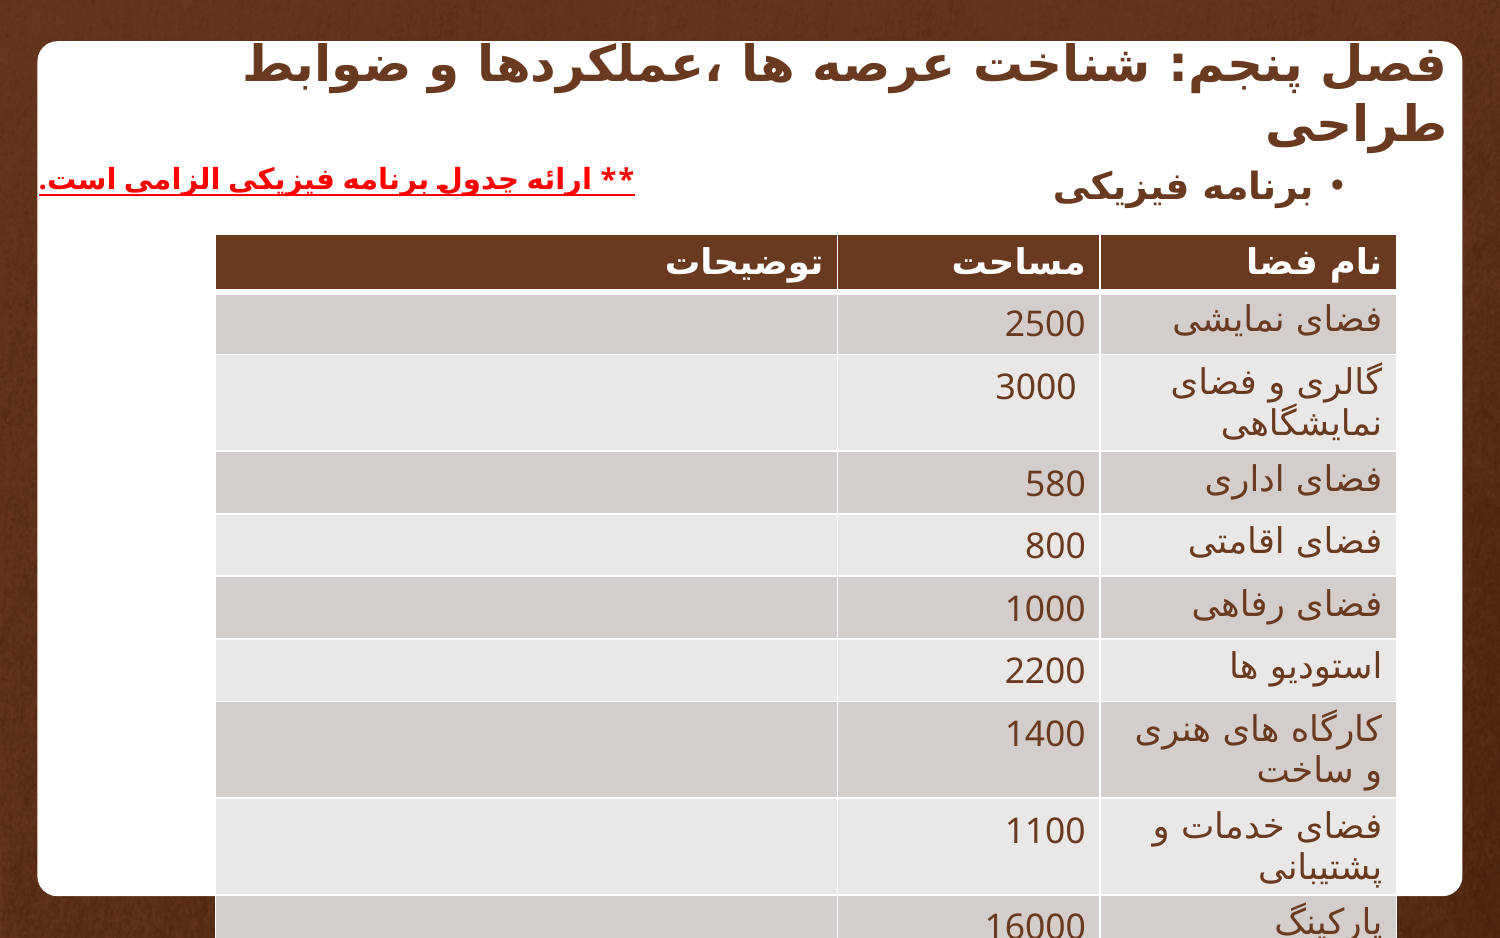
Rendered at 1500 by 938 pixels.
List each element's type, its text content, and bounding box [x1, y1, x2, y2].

table_cell فضای اقامتی [1101, 515, 1396, 575]
table_header نام فضا [1101, 235, 1396, 289]
table_cell [216, 799, 837, 894]
table_cell فضای نمایشی [1101, 295, 1396, 354]
table_cell کارگاه های هنری و ساخت [1101, 702, 1396, 797]
table_cell [216, 515, 837, 575]
table_cell 2200 [838, 640, 1099, 701]
table_cell [216, 640, 837, 701]
title فصل پنجم: شناخت عرصه ها ،عملکردها و ضوابط طراحی [168, 84, 1463, 160]
table_cell فضای خدمات و پشتیبانی [1101, 799, 1396, 894]
table_cell [216, 702, 837, 797]
text_box ** ارائه چدول برنامه فيزيکي الزامي است. [0, 159, 647, 205]
table_cell 580 [838, 452, 1099, 513]
table_cell گالری و فضای نمایشگاهی [1101, 355, 1396, 450]
table_cell 1100 [838, 799, 1099, 894]
table_cell 800 [838, 515, 1099, 575]
table_header مساحت [838, 235, 1099, 289]
table_cell استودیو ها [1101, 640, 1396, 701]
table_cell [216, 452, 837, 513]
table_cell [216, 896, 837, 938]
table_cell فضای اداری [1101, 452, 1396, 513]
table_cell [216, 577, 837, 638]
table_cell فضای رفاهی [1101, 577, 1396, 638]
table_cell 3000 [838, 355, 1099, 450]
table_cell 2500 [838, 295, 1099, 354]
table_cell 1400 [838, 702, 1099, 797]
table_cell 16000 [838, 896, 1099, 938]
table_cell 1000 [838, 577, 1099, 638]
table_cell [216, 355, 837, 450]
list برنامه فیزیکی [159, 160, 1360, 816]
table_cell [216, 295, 837, 354]
table_cell پارکینگ [1101, 896, 1396, 938]
table_header توضیحات [216, 235, 837, 289]
